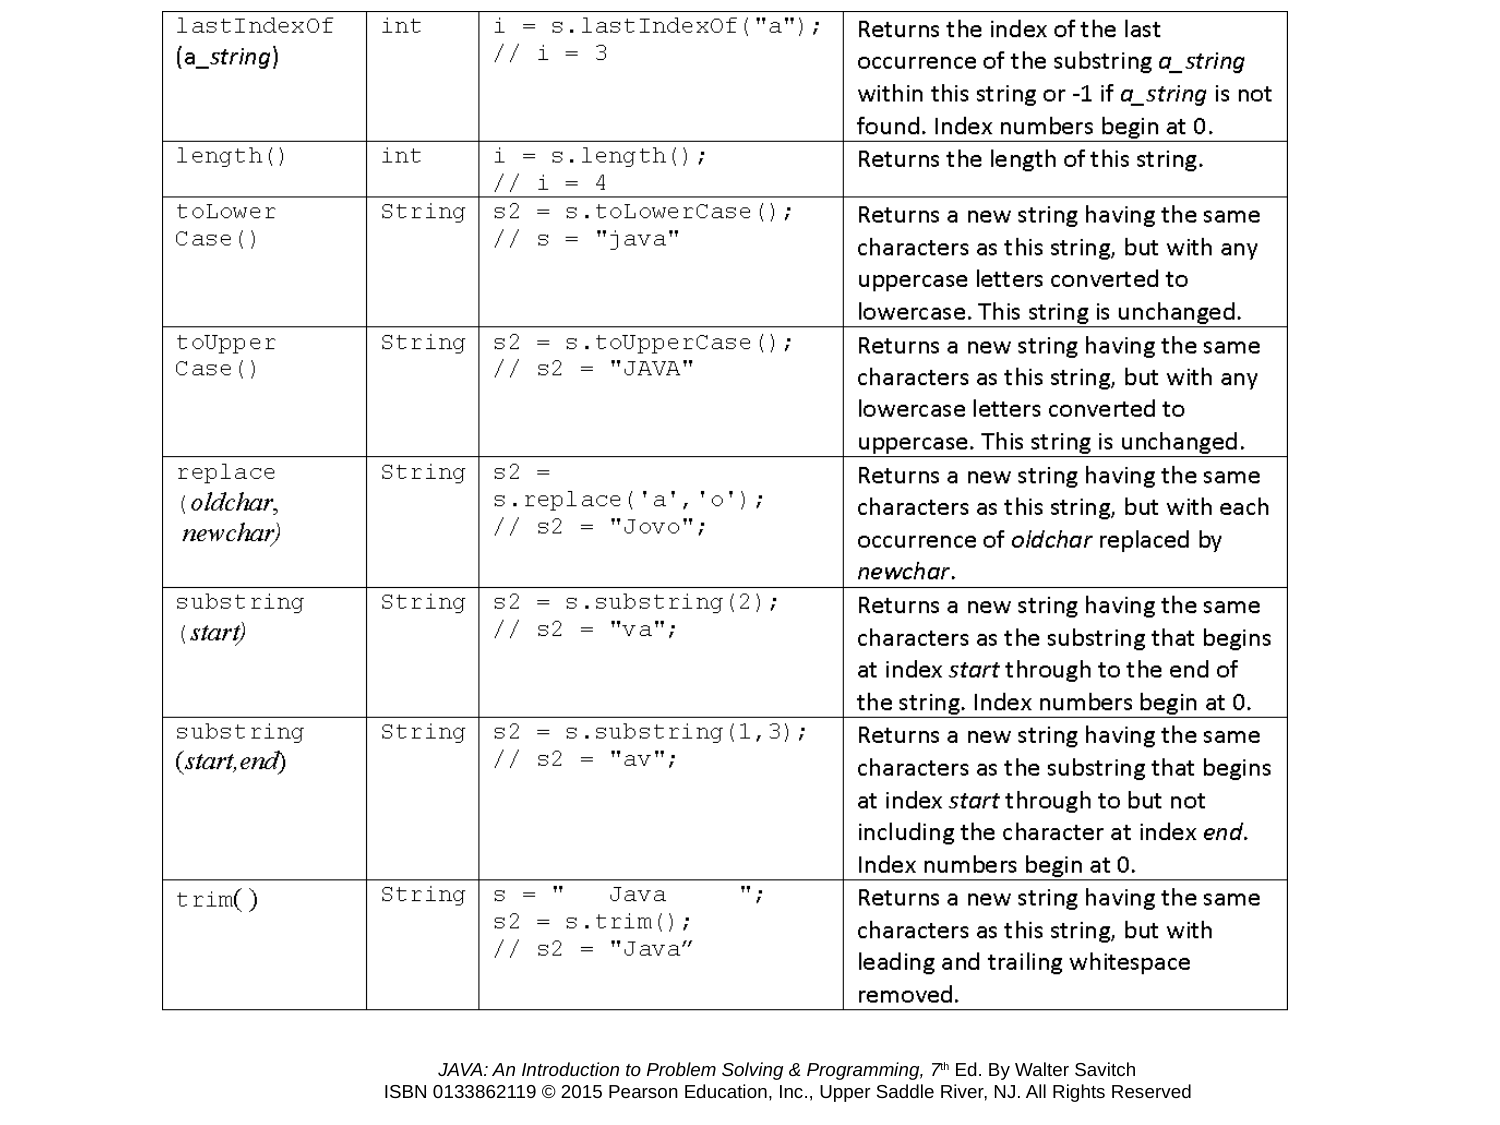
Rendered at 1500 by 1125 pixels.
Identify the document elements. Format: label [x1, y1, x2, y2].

picture [162, 11, 1288, 1067]
